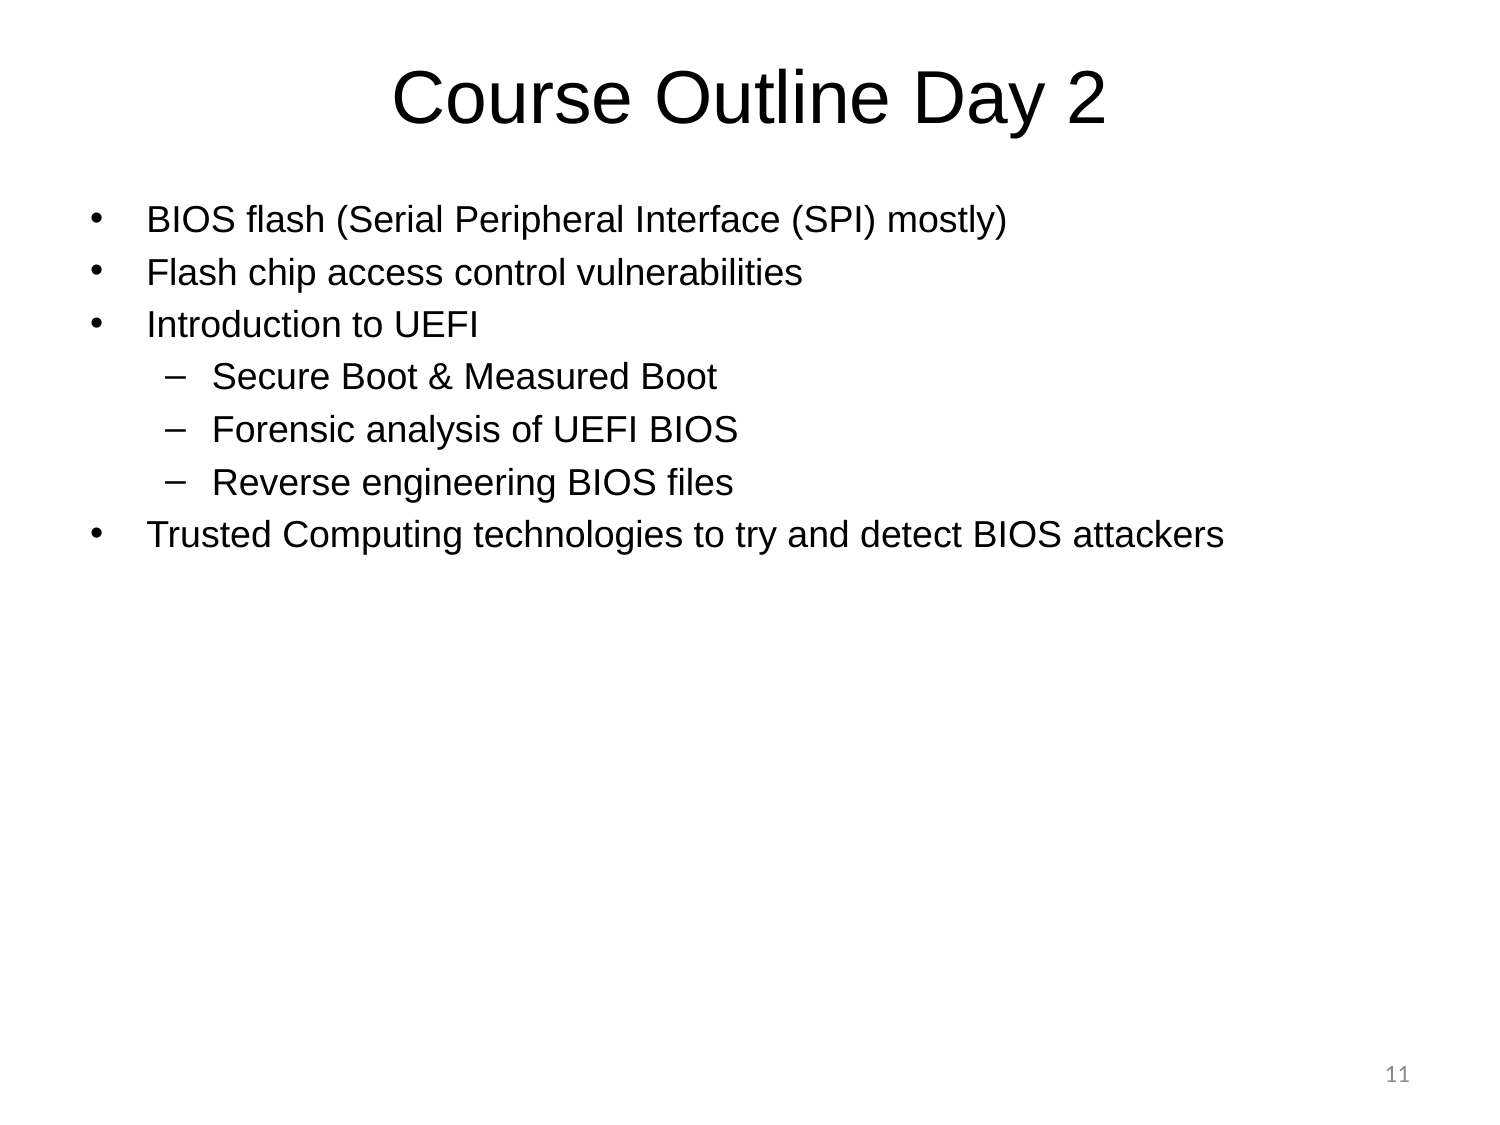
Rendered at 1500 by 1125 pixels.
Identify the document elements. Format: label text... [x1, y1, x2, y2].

list BIOS flash (Serial Peripheral Interface (SPI) mostly) Flash chip access control vulnerabilities Introduction to UEFI Secure Boot & Measured Boot Forensic analysis of UEFI BIOS Reverse engineering BIOS files Trusted Computing technologies to try and detect BIOS attackers [75, 187, 1425, 1088]
slide_number 11 [1074, 1042, 1425, 1103]
title Course Outline Day 2 [75, 12, 1425, 175]
